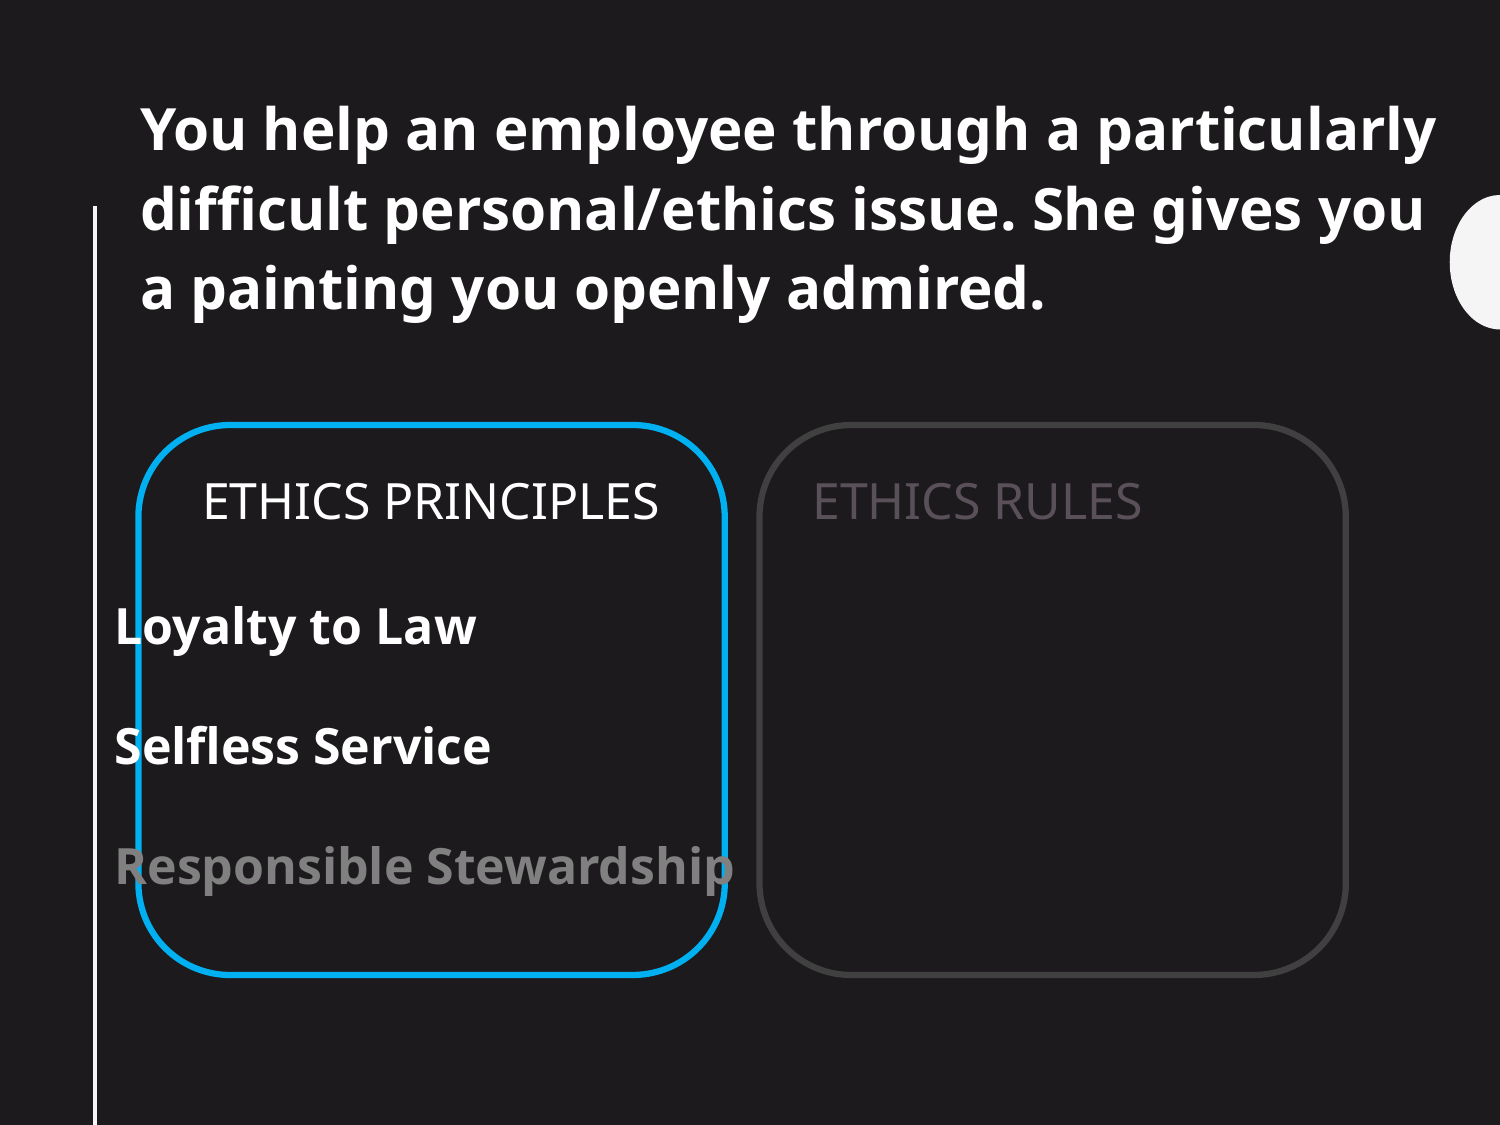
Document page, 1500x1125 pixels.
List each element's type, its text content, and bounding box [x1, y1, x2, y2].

text_box [137, 423, 726, 587]
text_box ETHICS PRINCIPLES [709, 462, 730, 538]
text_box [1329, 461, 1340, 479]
text_box Loyalty to Law Selfless Service Responsible Stewardship [99, 587, 751, 903]
text_box [139, 903, 724, 977]
text_box You help an employee through a particularly difficult personal/ethics issue. She gives you a painting you openly admired. [125, 75, 1474, 347]
text_box [758, 423, 1347, 977]
